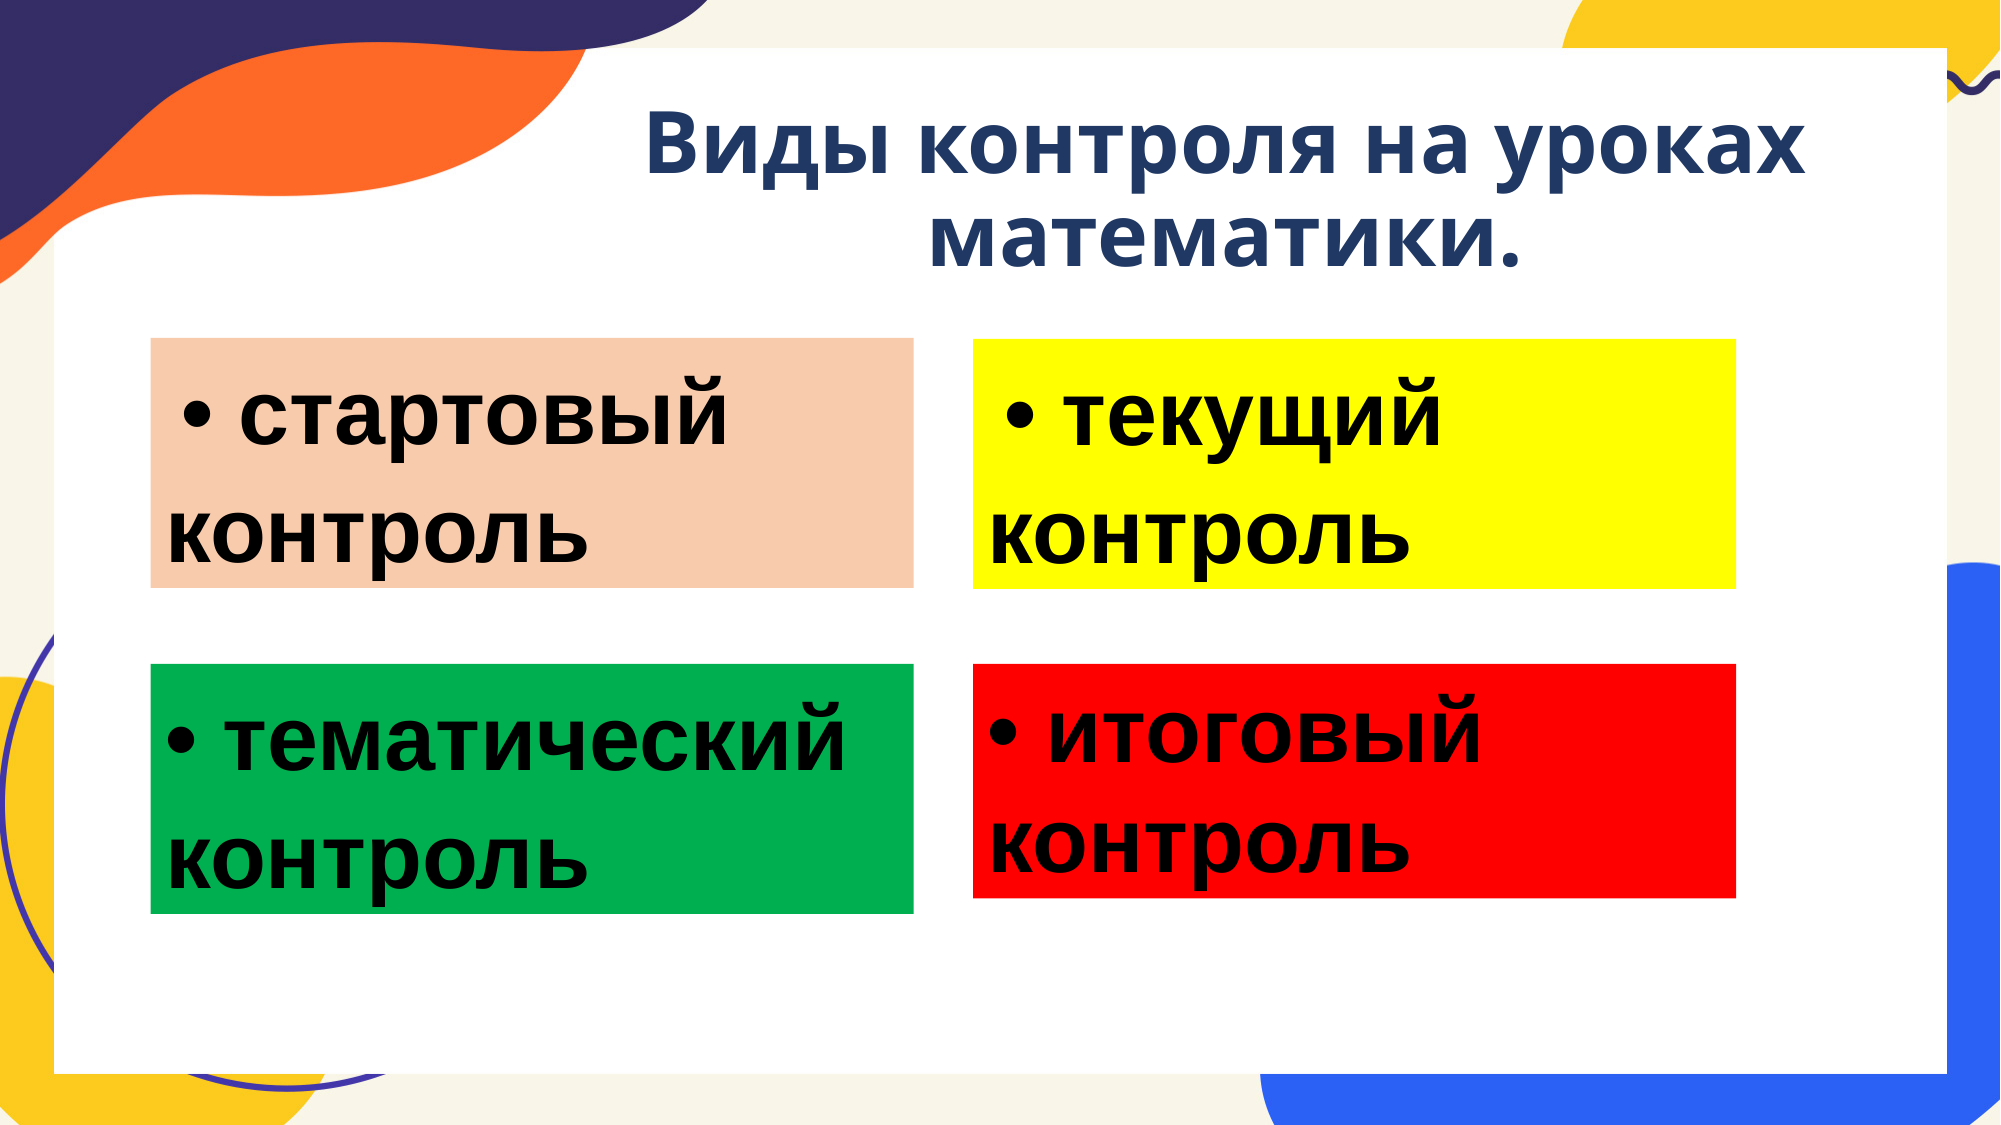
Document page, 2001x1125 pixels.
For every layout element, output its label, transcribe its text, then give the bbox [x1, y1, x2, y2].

text_box • итоговый контроль [973, 663, 1737, 899]
text_box • тематический контроль [150, 663, 914, 914]
text_box • стартовый контроль [150, 337, 914, 588]
title Виды контроля на уроках математики. [614, 89, 1836, 296]
picture [0, 0, 2000, 1125]
text_box • текущий контроль [973, 338, 1737, 589]
